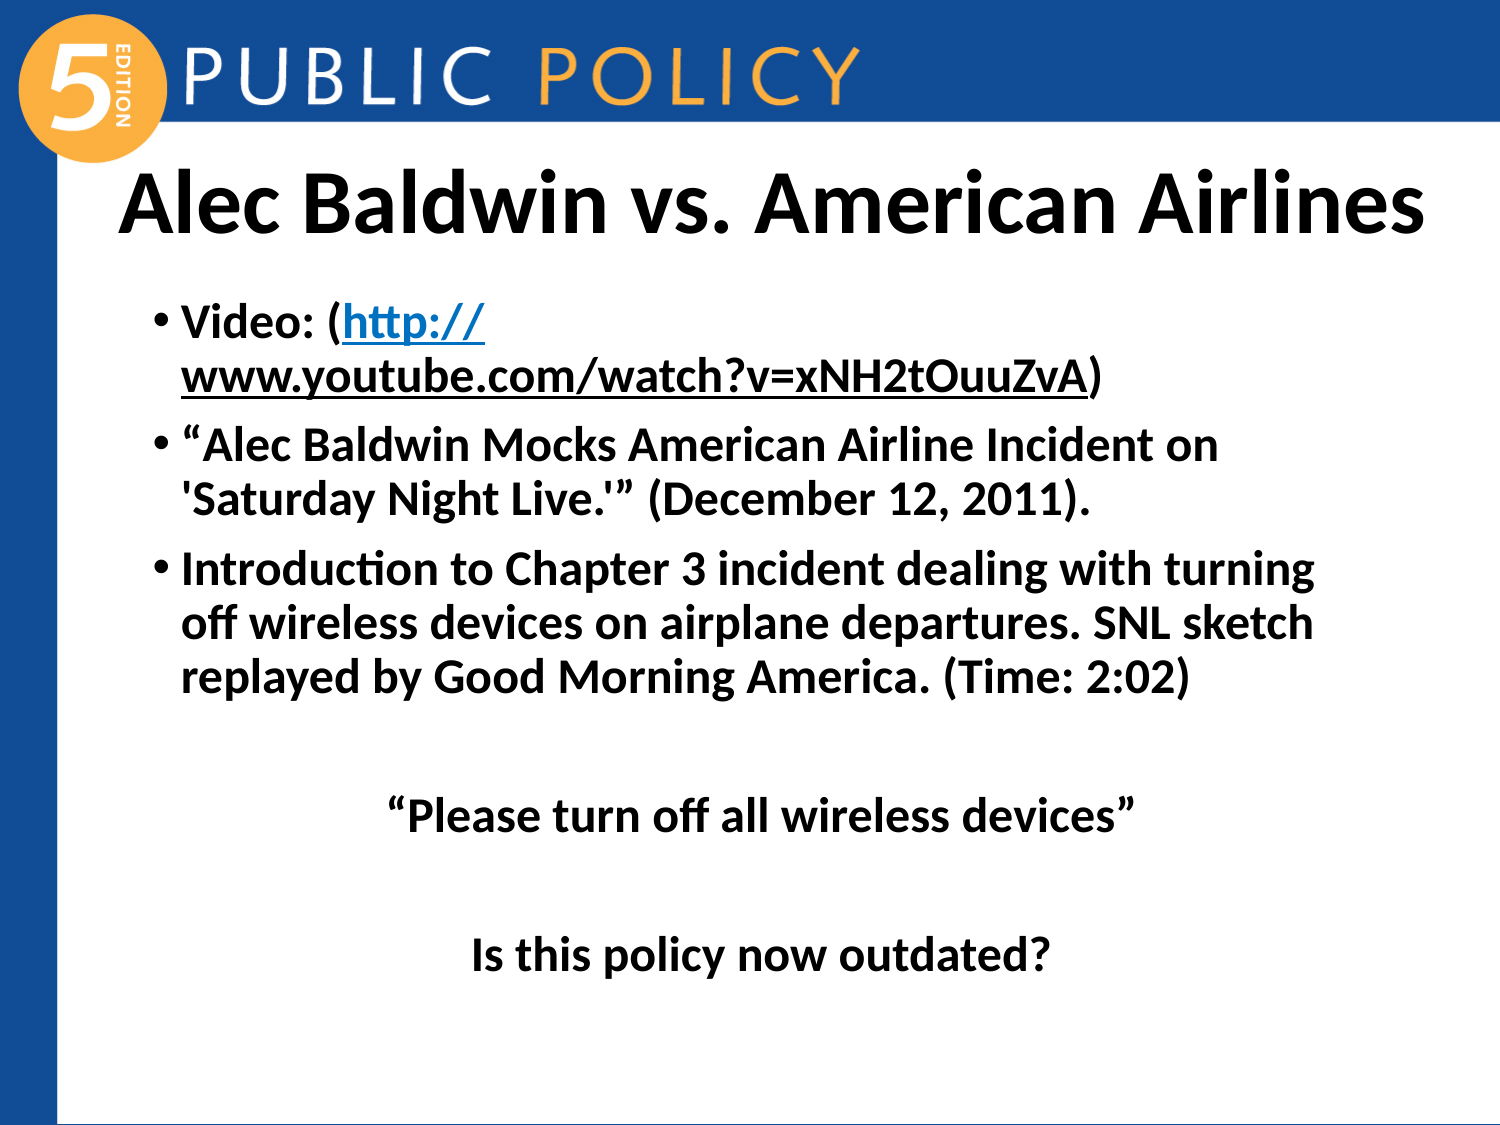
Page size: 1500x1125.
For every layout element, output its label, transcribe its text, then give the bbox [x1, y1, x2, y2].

picture [0, 0, 1500, 1125]
list Video: (http://www.youtube.com/watch?v=xNH2tOuuZvA) “Alec Baldwin Mocks American Airline Incident on 'Saturday Night Live.'” (December 12, 2011). Introduction to Chapter 3 incident dealing with turning off wireless devices on airplane departures. SNL sketch replayed by Good Morning America. (Time: 2:02) “Please turn off all wireless devices” Is this policy now outdated? [137, 287, 1397, 1002]
title Alec Baldwin vs. American Airlines [103, 95, 1488, 313]
